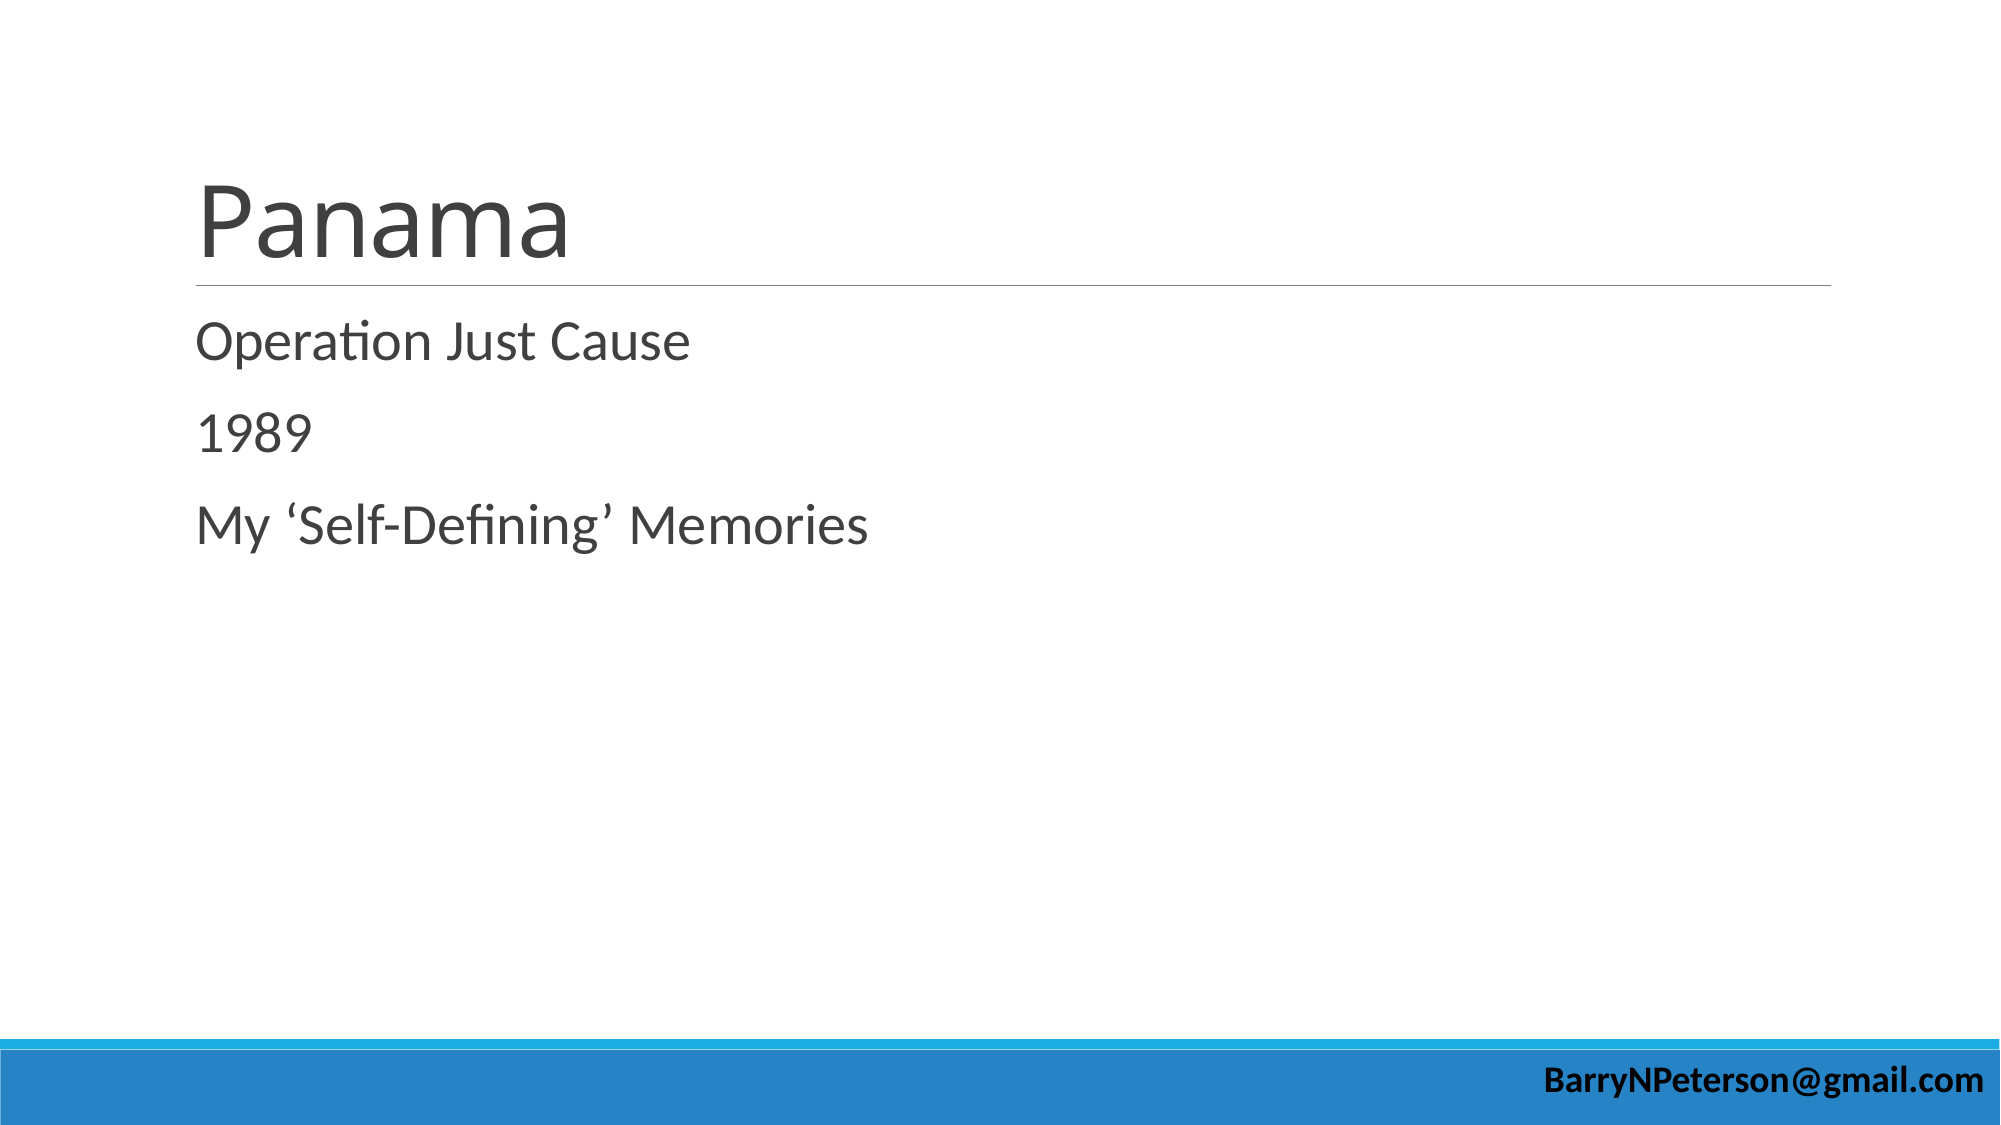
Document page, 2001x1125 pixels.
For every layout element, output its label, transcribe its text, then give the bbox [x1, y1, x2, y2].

list Operation Just Cause 1989 My ‘Self-Defining’ Memories [180, 302, 1830, 963]
title Panama [180, 47, 1830, 285]
text_box BarryNPeterson@gmail.com [999, 1047, 2000, 1108]
